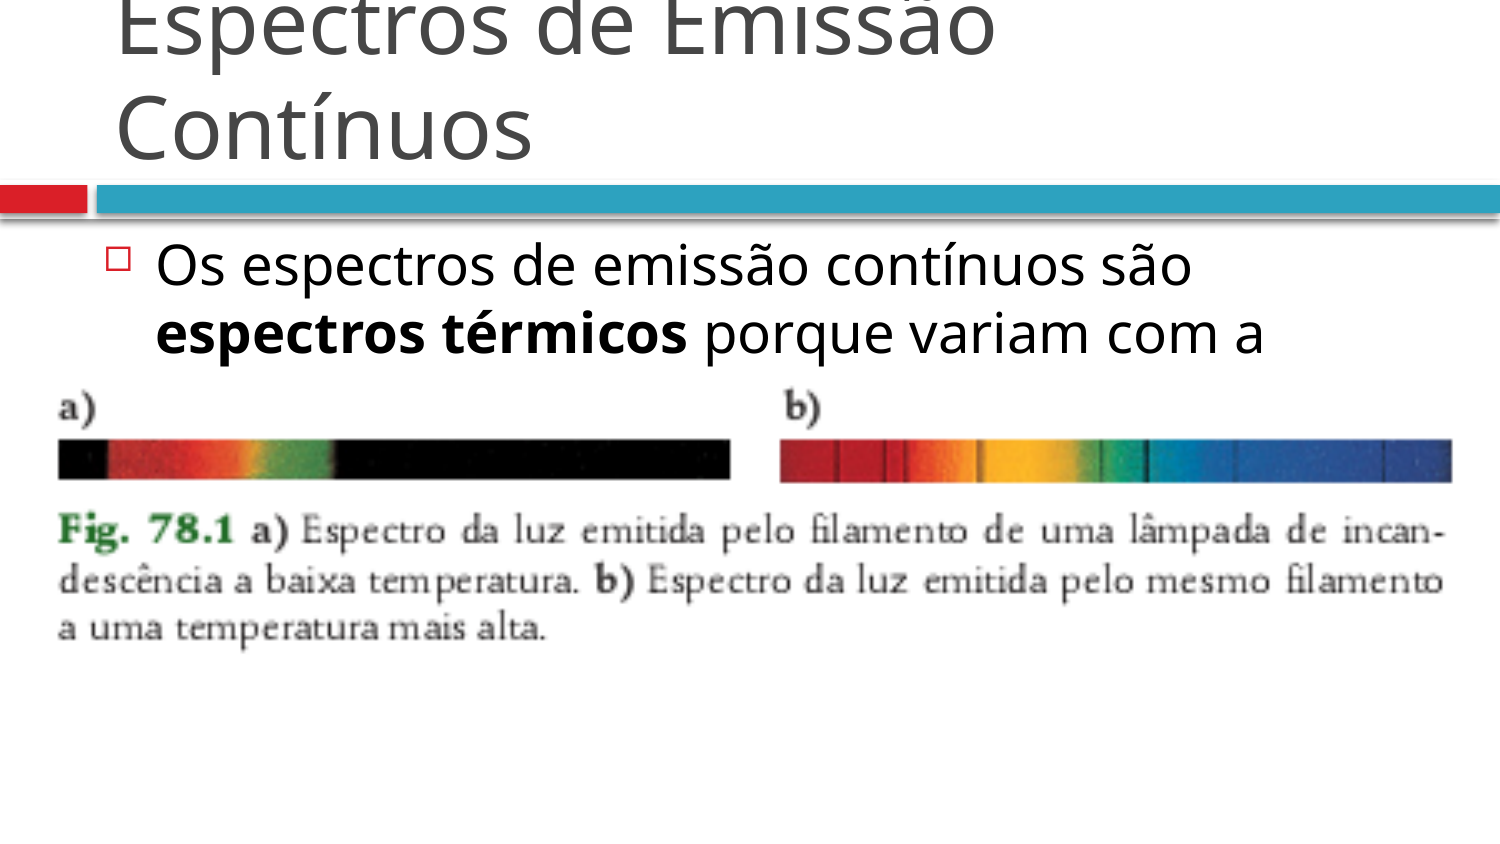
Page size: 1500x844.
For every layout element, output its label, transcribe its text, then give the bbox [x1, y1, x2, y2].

list Os espectros de emissão contínuos são espectros térmicos porque variam com a temperatura do corpo. [88, 221, 1489, 759]
title Espectros de Emissão Contínuos [99, 19, 1438, 185]
picture [33, 374, 1483, 694]
